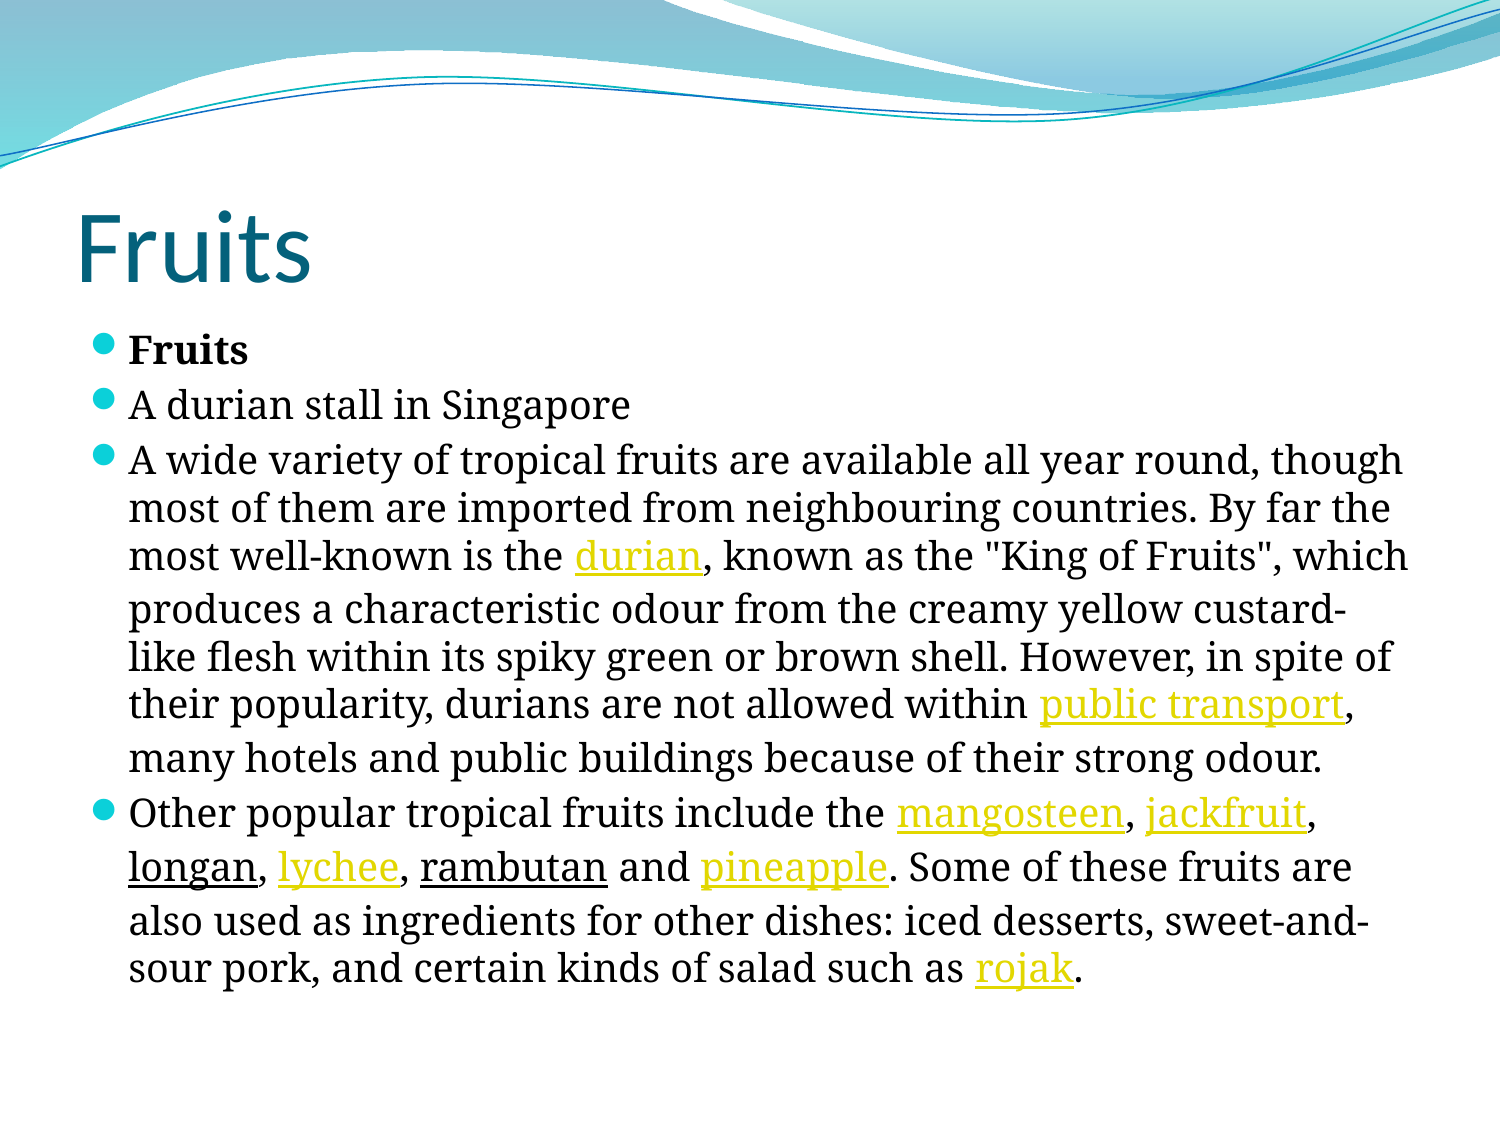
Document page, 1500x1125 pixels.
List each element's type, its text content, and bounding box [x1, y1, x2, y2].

title Fruits [75, 115, 1425, 303]
list Fruits A durian stall in Singapore A wide variety of tropical fruits are available all year round, though most of them are imported from neighbouring countries. By far the most well-known is the durian, known as the "King of Fruits", which produces a characteristic odour from the creamy yellow custard-like flesh within its spiky green or brown shell. However, in spite of their popularity, durians are not allowed within public transport, many hotels and public buildings because of their strong odour. Other popular tropical fruits include the mangosteen, jackfruit, longan, lychee, rambutan and pineapple. Some of these fruits are also used as ingredients for other dishes: iced desserts, sweet-and-sour pork, and certain kinds of salad such as rojak. [75, 317, 1425, 1038]
